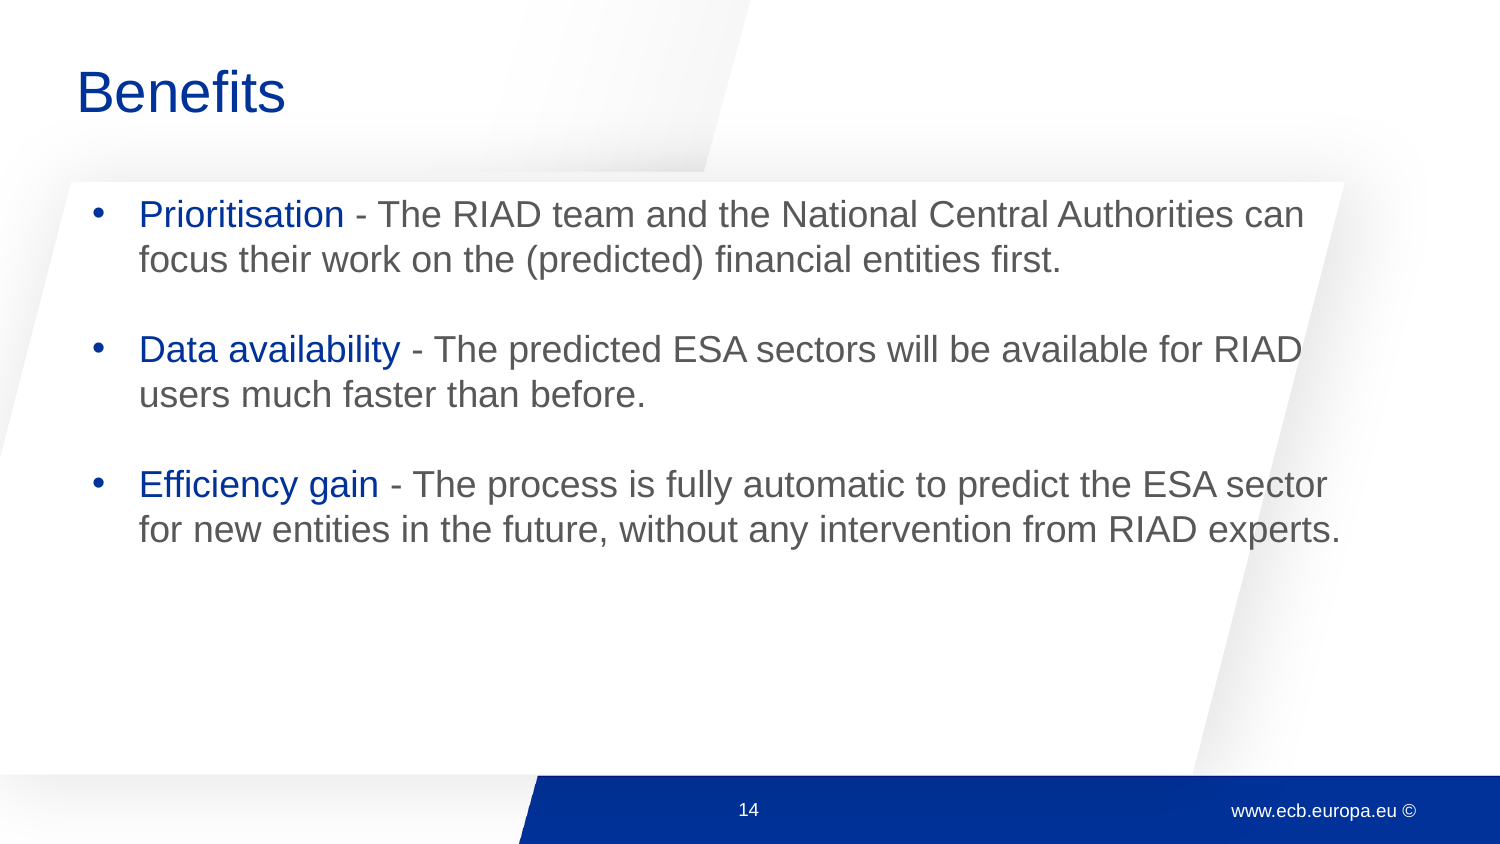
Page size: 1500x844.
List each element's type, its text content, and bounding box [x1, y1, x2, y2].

picture [0, 0, 1500, 844]
text_box Prioritisation - The RIAD team and the National Central Authorities can focus their work on the (predicted) financial entities first. Data availability - The predicted ESA sectors will be available for RIAD users much faster than before. Efficiency gain - The process is fully automatic to predict the ESA sector for new entities in the future, without any intervention from RIAD experts. [77, 182, 1390, 557]
title Benefits [76, 67, 1455, 172]
slide_number 14 [714, 796, 783, 820]
